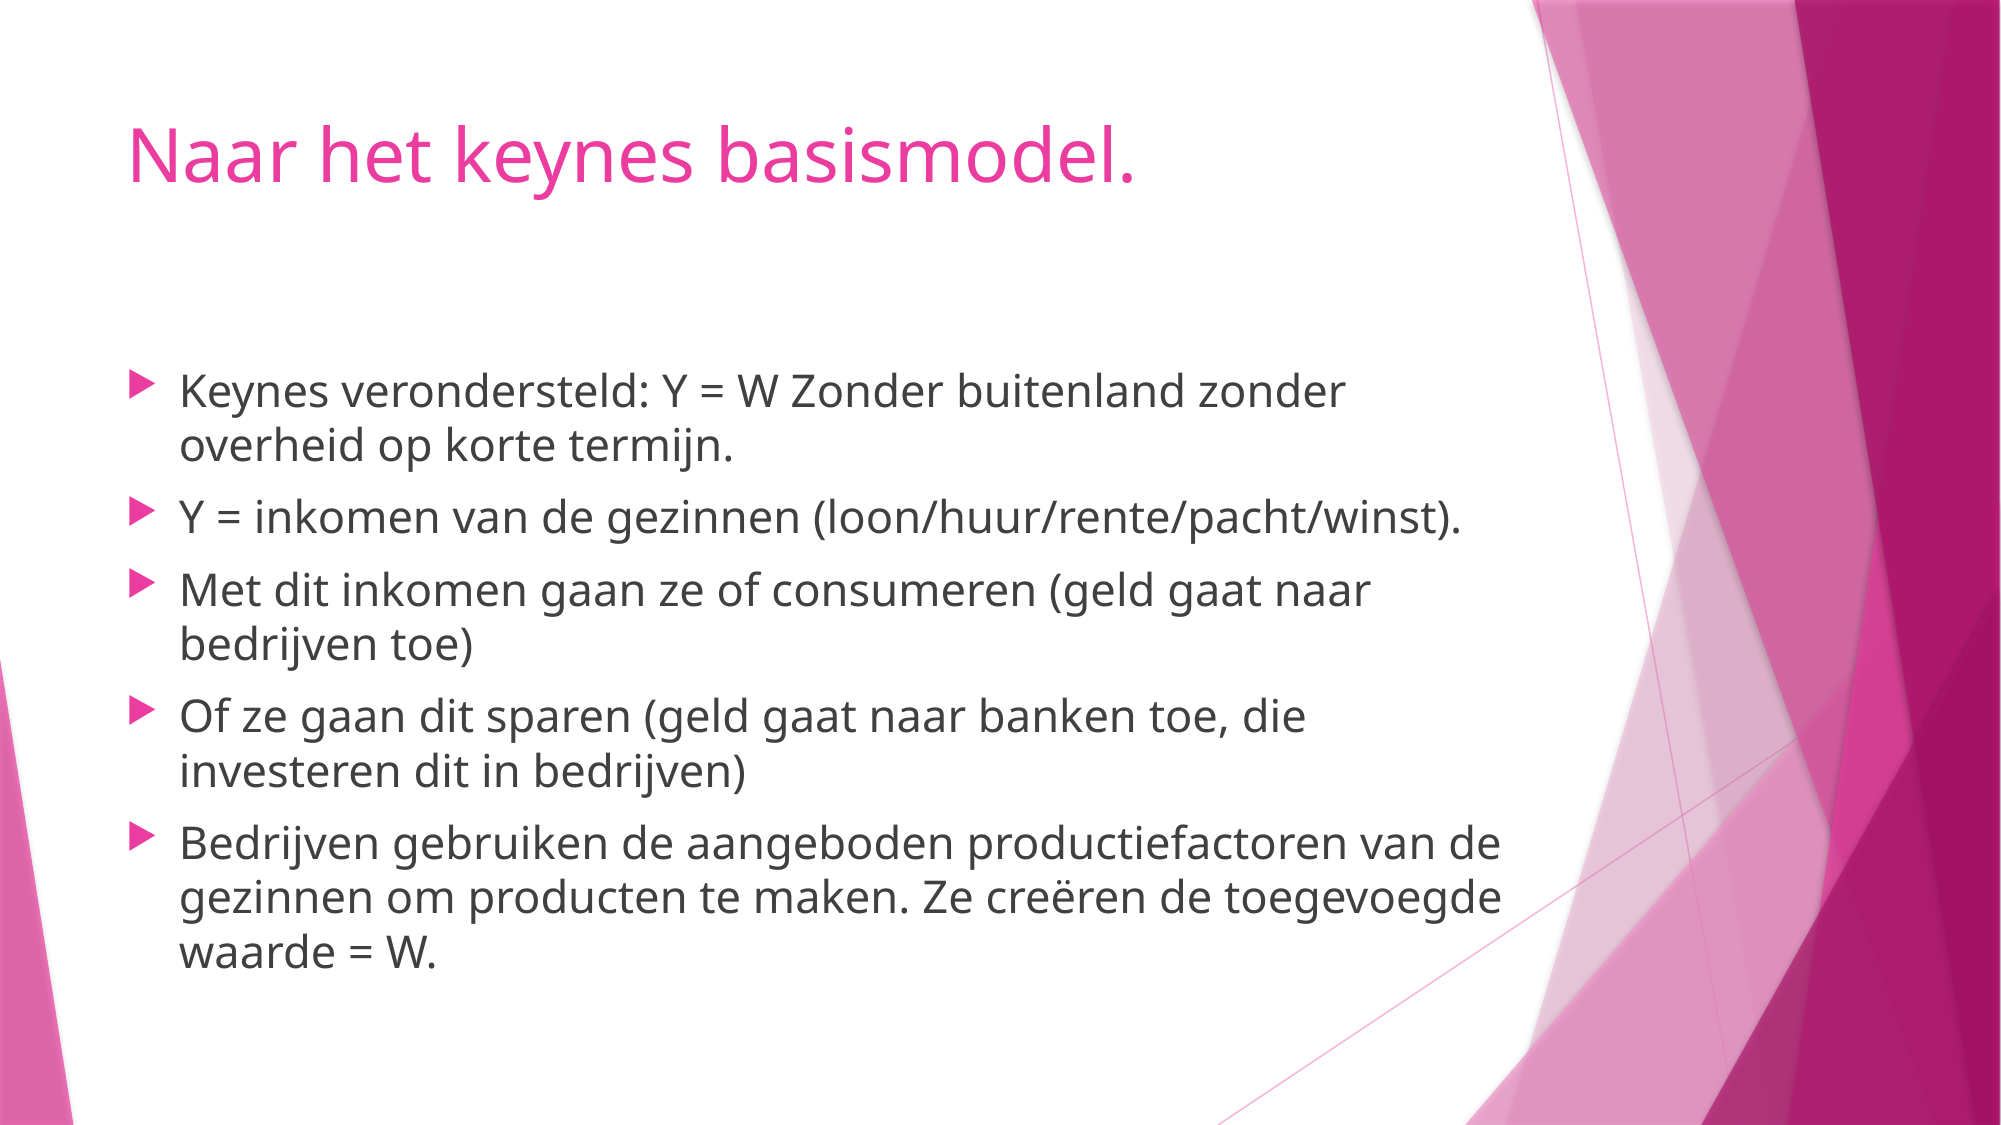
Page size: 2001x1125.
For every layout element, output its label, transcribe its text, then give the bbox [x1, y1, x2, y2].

list Keynes verondersteld: Y = W Zonder buitenland zonder overheid op korte termijn. Y = inkomen van de gezinnen (loon/huur/rente/pacht/winst). Met dit inkomen gaan ze of consumeren (geld gaat naar bedrijven toe) Of ze gaan dit sparen (geld gaat naar banken toe, die investeren dit in bedrijven) Bedrijven gebruiken de aangeboden productiefactoren van de gezinnen om producten te maken. Ze creëren de toegevoegde waarde = W. [111, 354, 1522, 992]
title Naar het keynes basismodel. [111, 99, 1522, 317]
